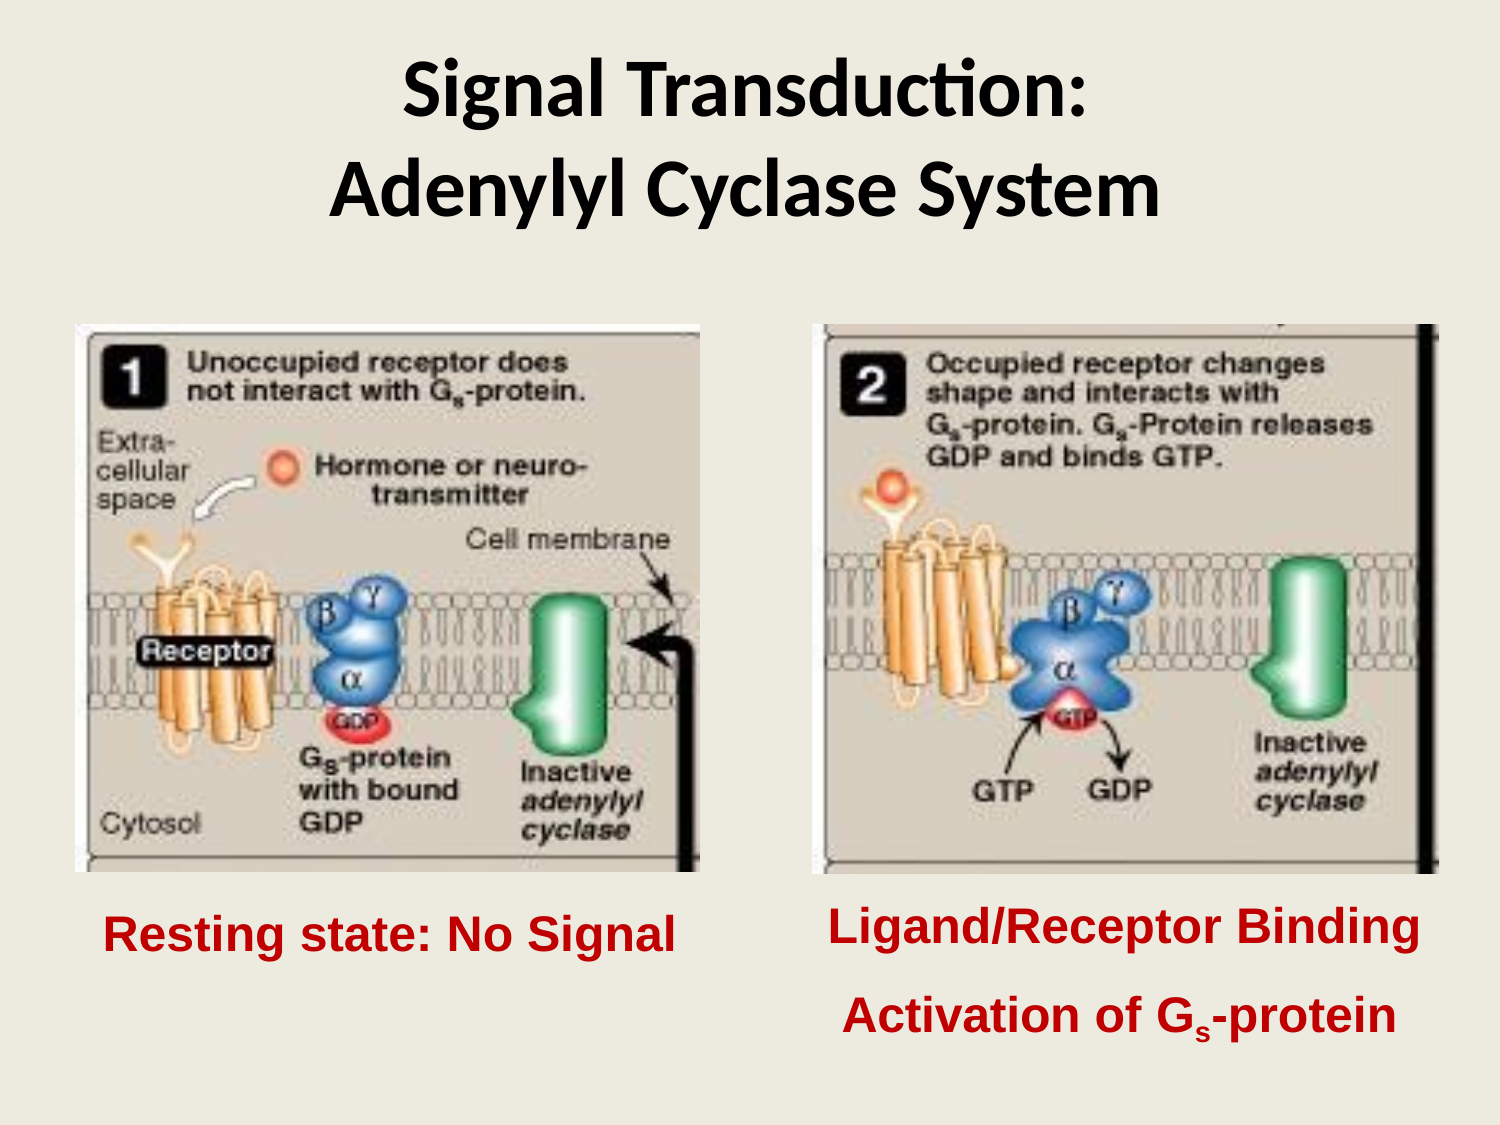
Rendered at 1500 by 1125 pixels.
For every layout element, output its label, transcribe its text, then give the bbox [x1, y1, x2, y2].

text_box [75, 324, 700, 872]
text_box Resting state: No Signal [100, 901, 680, 962]
text_box Ligand/Receptor Binding Activation of Gs-protein [825, 867, 1424, 1049]
text_box [812, 324, 1440, 874]
title Signal Transduction: Adenylyl Cyclase System [263, 33, 1236, 234]
